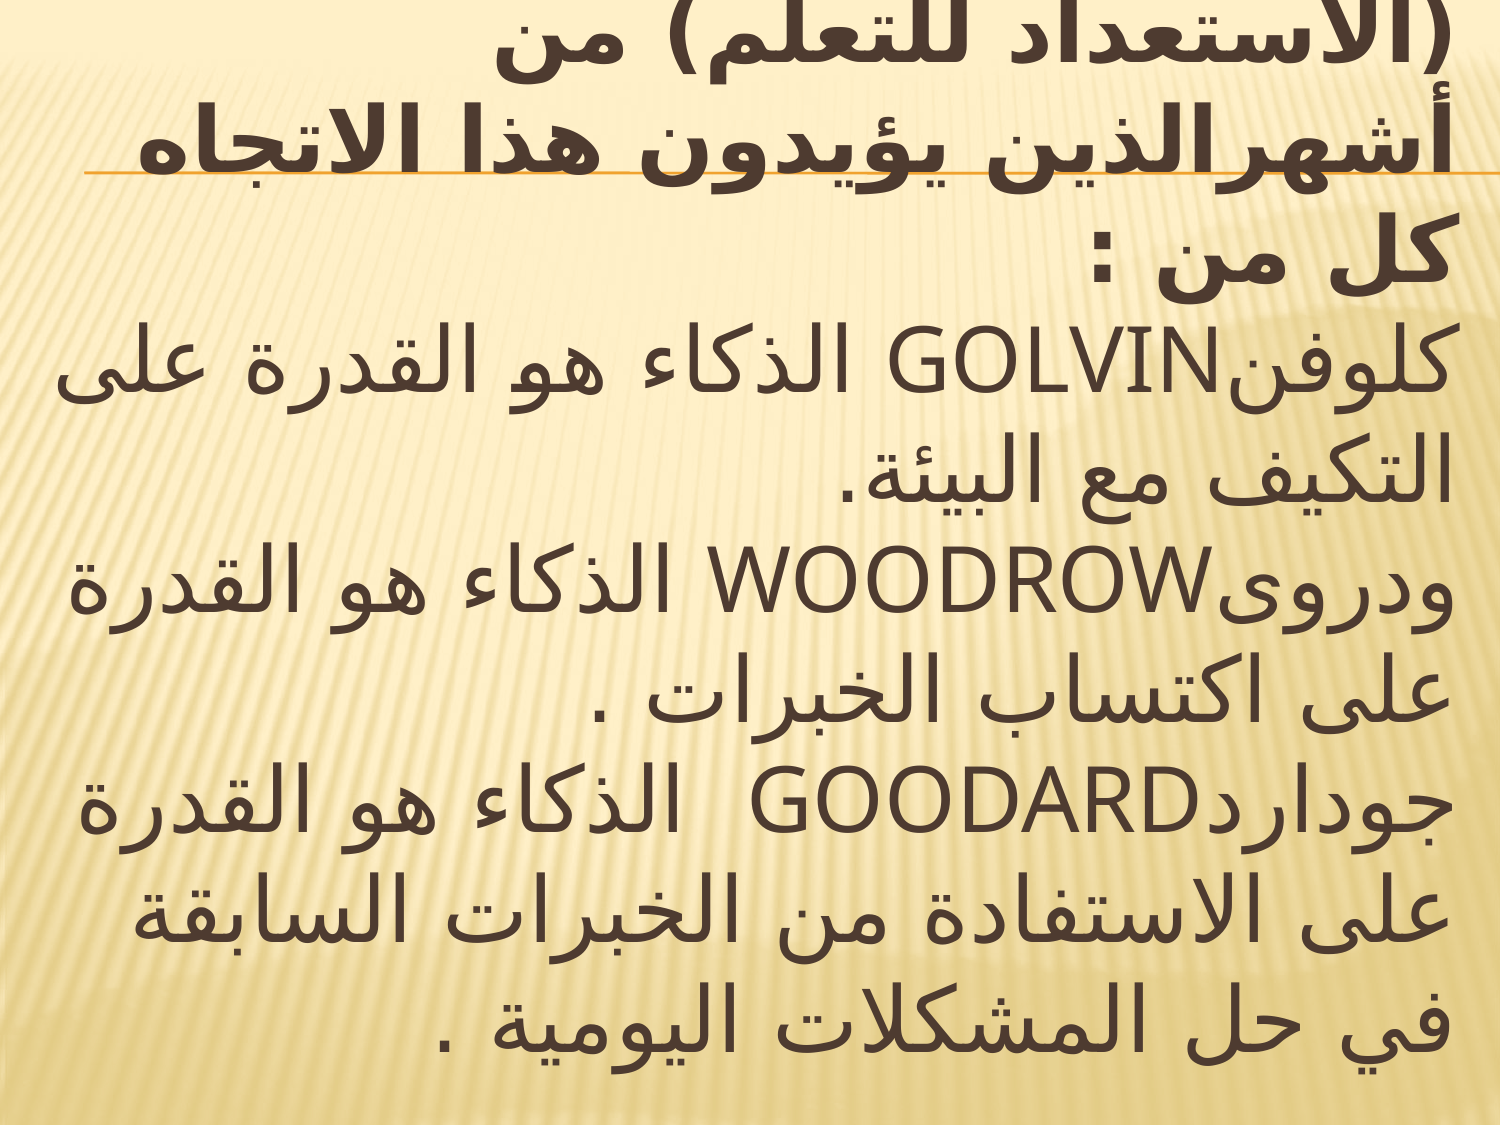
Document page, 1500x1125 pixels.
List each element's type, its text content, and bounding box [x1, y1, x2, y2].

title ثانيا : اتجاه القدرة على التعلم (الاستعداد للتعلم) من أشهرالذين يؤيدون هذا الاتجاه كل من : كلوفنGOLVIN الذكاء هو القدرة على التكيف مع البيئة. ودروىWOODROW الذكاء هو القدرة على اكتساب الخبرات . جوداردgoodard الذكاء هو القدرة على الاستفادة من الخبرات السابقة في حل المشكلات اليومية . [29, 78, 1475, 1074]
